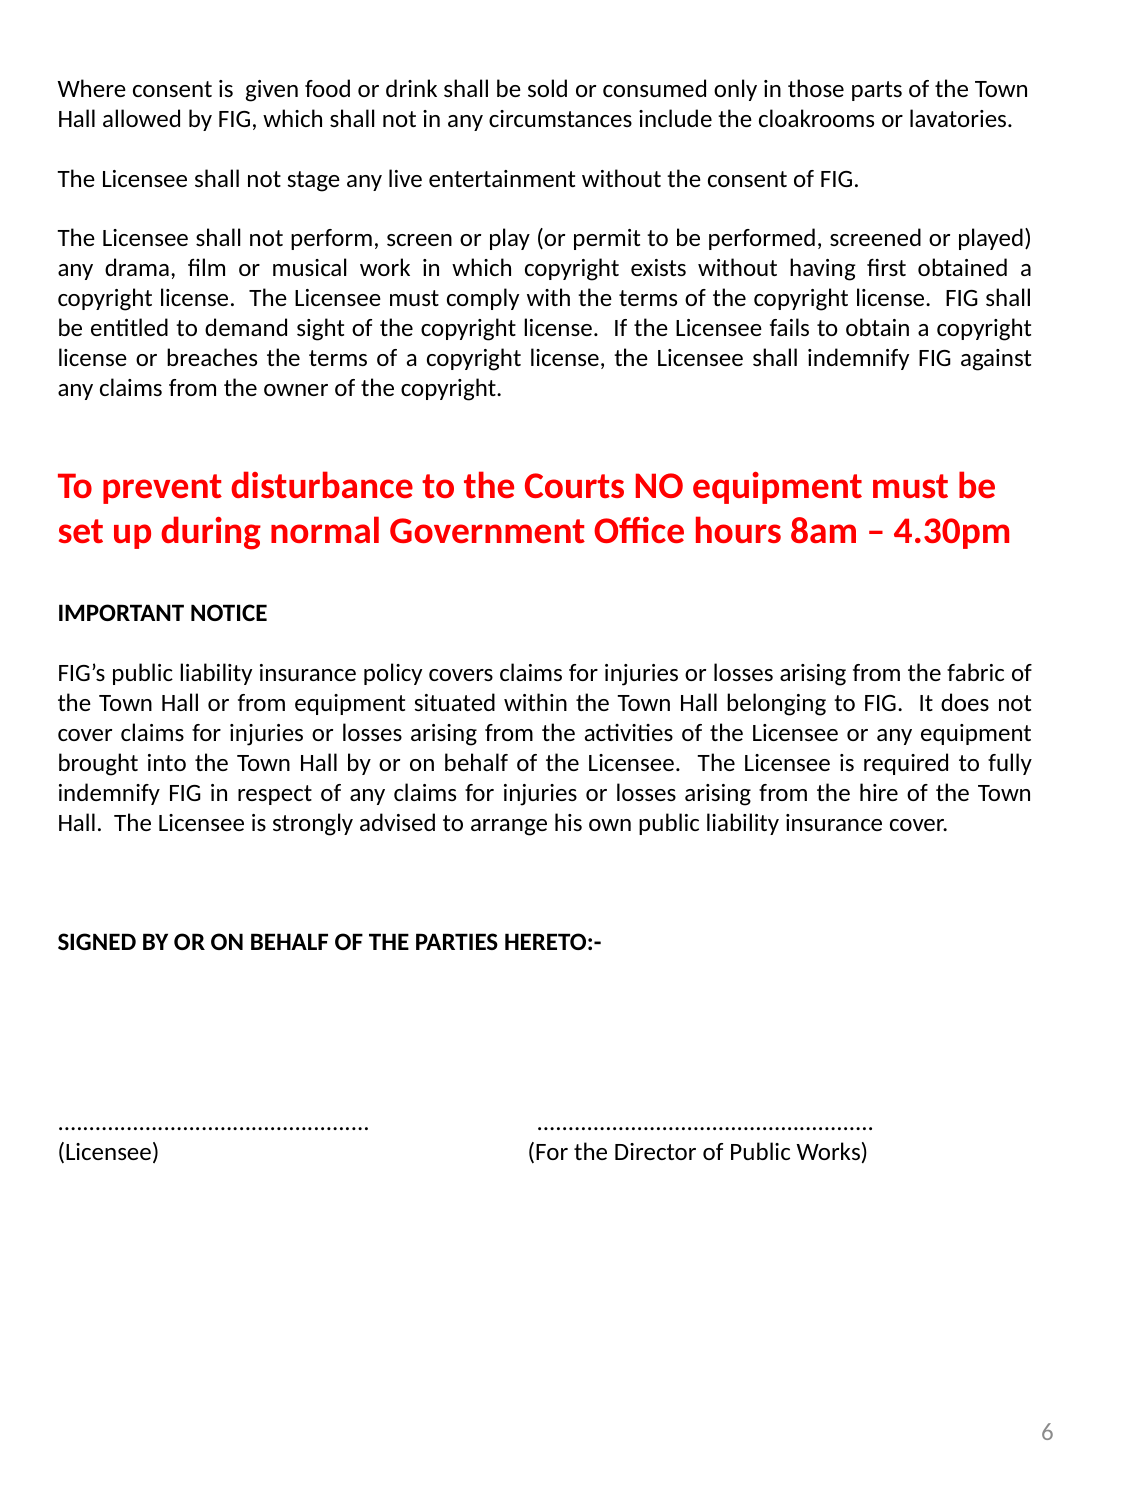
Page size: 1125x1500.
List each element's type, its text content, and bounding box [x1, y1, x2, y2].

text_box Where consent is given food or drink shall be sold or consumed only in those parts of the Town Hall allowed by FIG, which shall not in any circumstances include the cloakrooms or lavatories. The Licensee shall not stage any live entertainment without the consent of FIG. The Licensee shall not perform, screen or play (or permit to be performed, screened or played) any drama, film or musical work in which copyright exists without having first obtained a copyright license. The Licensee must comply with the terms of the copyright license. FIG shall be entitled to demand sight of the copyright license. If the Licensee fails to obtain a copyright license or breaches the terms of a copyright license, the Licensee shall indemnify FIG against any claims from the owner of the copyright. To prevent disturbance to the Courts NO equipment must be set up during normal Government Office hours 8am – 4.30pm IMPORTANT NOTICE FIG’s public liability insurance policy covers claims for injuries or losses arising from the fabric of the Town Hall or from equipment situated within the Town Hall belonging to FIG. It does not cover claims for injuries or losses arising from the activities of the Licensee or any equipment brought into the Town Hall by or on behalf of the Licensee. The Licensee is required to fully indemnify FIG in respect of any claims for injuries or losses arising from the hire of the Town Hall. The Licensee is strongly advised to arrange his own public liability insurance cover. SIGNED BY OR ON BEHALF OF THE PARTIES HERETO:- .................................................. ...................................................... (Licensee) (For the Director of Public Works) [42, 64, 1047, 1263]
slide_number 6 [806, 1390, 1069, 1471]
